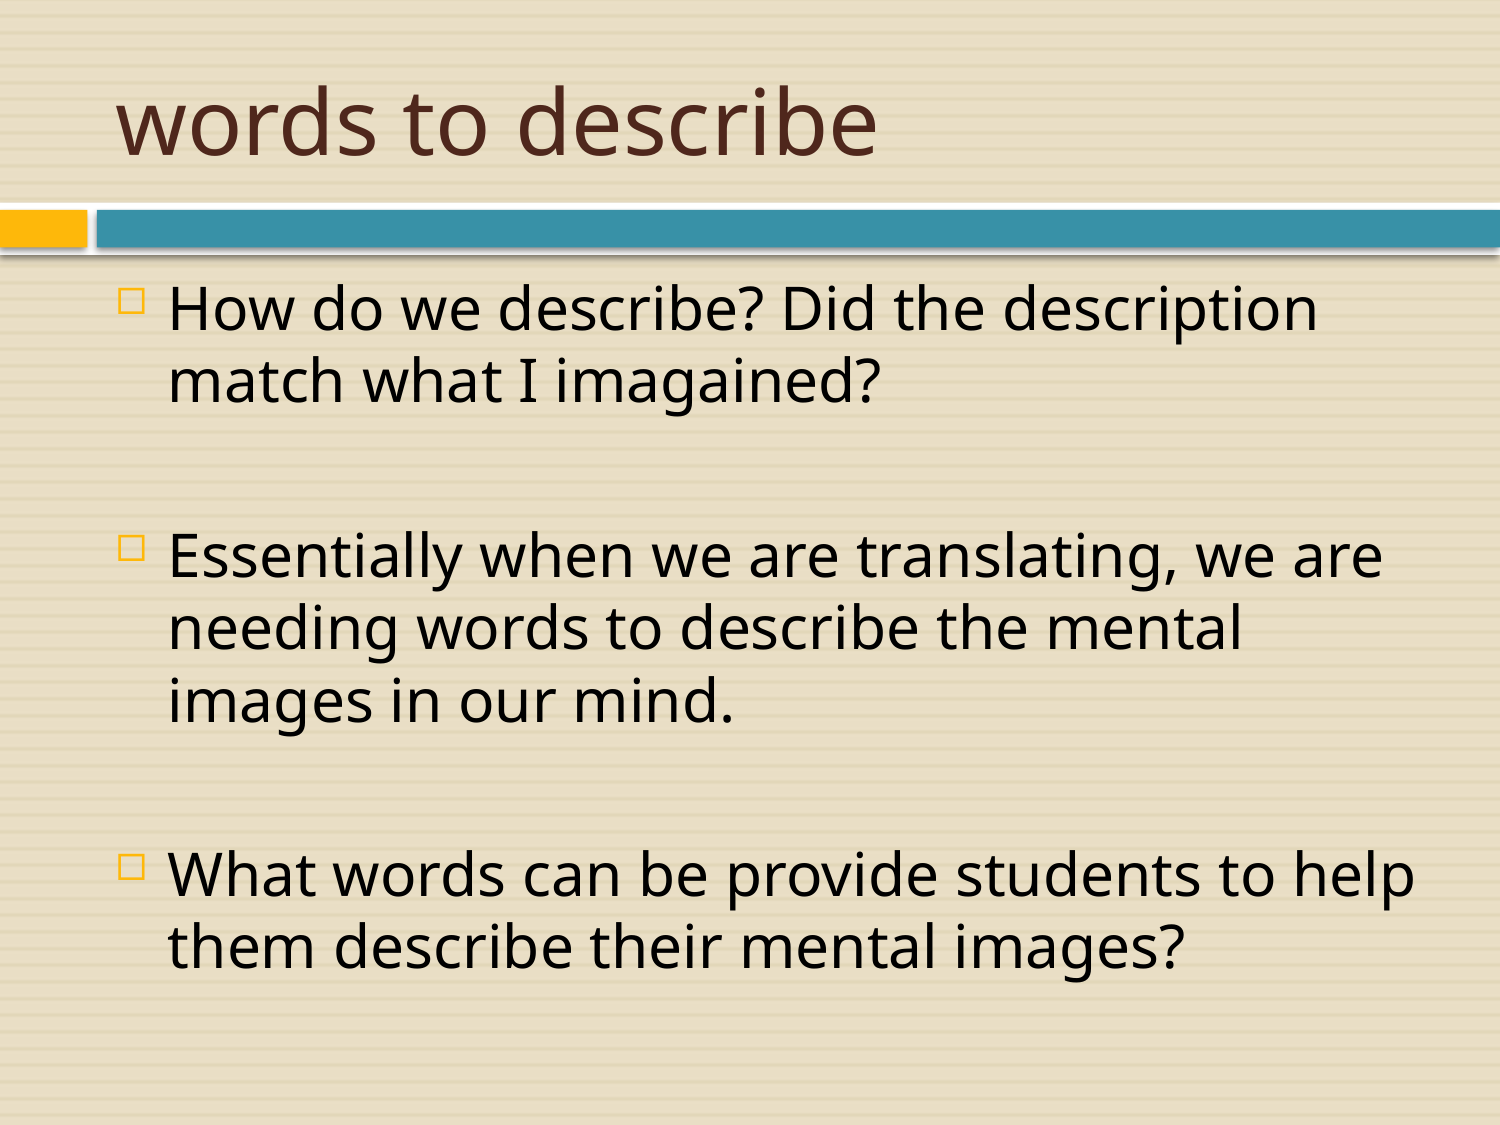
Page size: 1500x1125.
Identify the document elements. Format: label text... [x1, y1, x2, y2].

title words to describe [100, 37, 1439, 201]
list How do we describe? Did the description match what I imagained? Essentially when we are translating, we are needing words to describe the mental images in our mind. What words can be provide students to help them describe their mental images? [100, 262, 1439, 1001]
